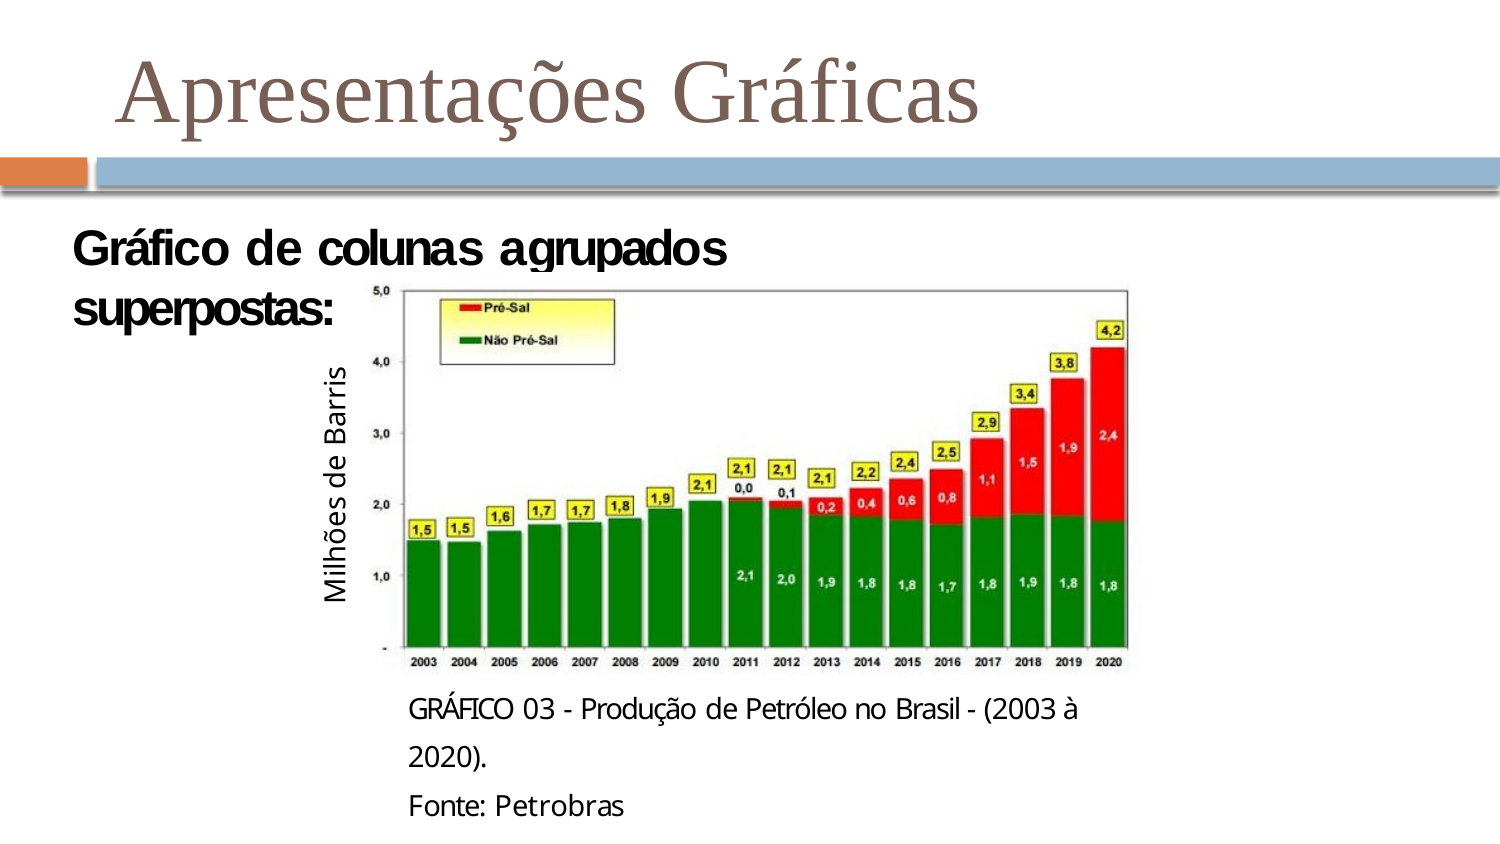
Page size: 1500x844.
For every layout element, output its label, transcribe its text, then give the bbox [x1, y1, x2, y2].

title Apresentações Gráficas [112, 28, 984, 172]
picture [351, 272, 1160, 700]
text_box Gráfico de colunas agrupados superpostas: [70, 213, 974, 336]
text_box GRÁFICO 03 - Produção de Petróleo no Brasil - (2003 à 2020). Fonte: Petrobras [405, 705, 1160, 823]
picture [0, 156, 1500, 203]
text_box Milhões de Barris [318, 340, 346, 632]
